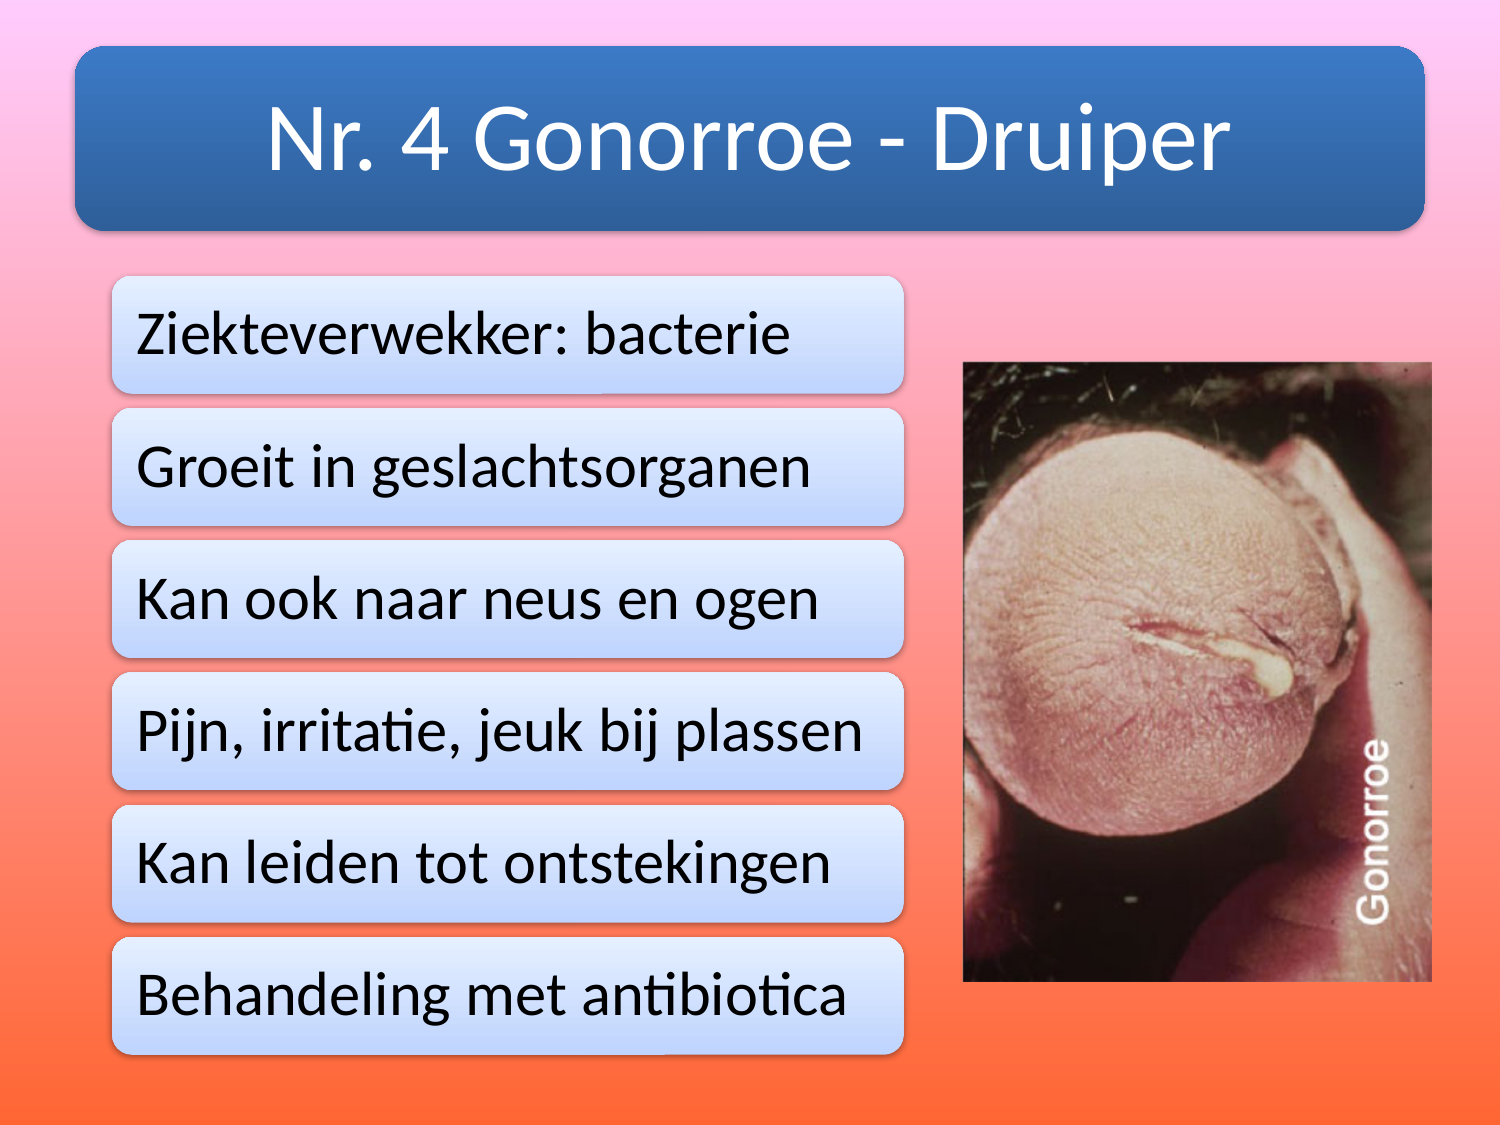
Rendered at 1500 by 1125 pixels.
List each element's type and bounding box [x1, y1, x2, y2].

text_box [74, 44, 1426, 233]
picture [886, 363, 1500, 982]
list [111, 266, 904, 1064]
